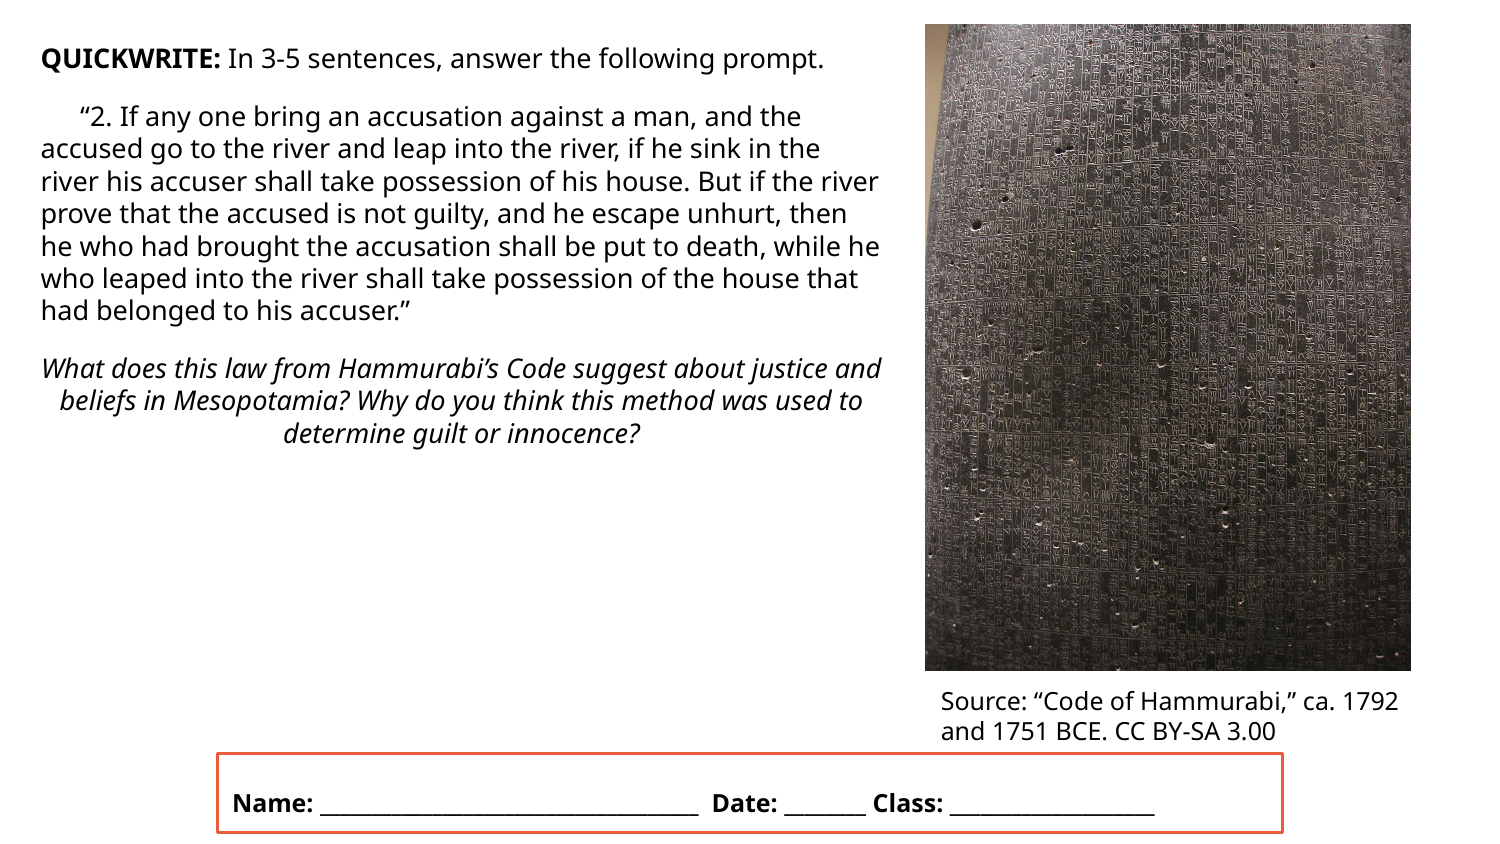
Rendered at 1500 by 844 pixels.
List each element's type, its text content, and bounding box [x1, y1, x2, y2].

text_box Name: _____________________________________ Date: ________ Class: ____________________ [217, 753, 1283, 833]
text_box Source: “Code of Hammurabi,” ca. 1792 and 1751 BCE. CC BY-SA 3.00 [925, 670, 1459, 761]
picture [925, 24, 1411, 671]
list QUICKWRITE: In 3-5 sentences, answer the following prompt. “2. If any one bring an accusation against a man, and the accused go to the river and leap into the river, if he sink in the river his accuser shall take possession of his house. But if the river prove that the accused is not guilty, and he escape unhurt, then he who had brought the accusation shall be put to death, while he who leaped into the river shall take possession of the house that had belonged to his accuser.” What does this law from Hammurabi’s Code suggest about justice and beliefs in Mesopotamia? Why do you think this method was used to determine guilt or innocence? [29, 35, 894, 702]
